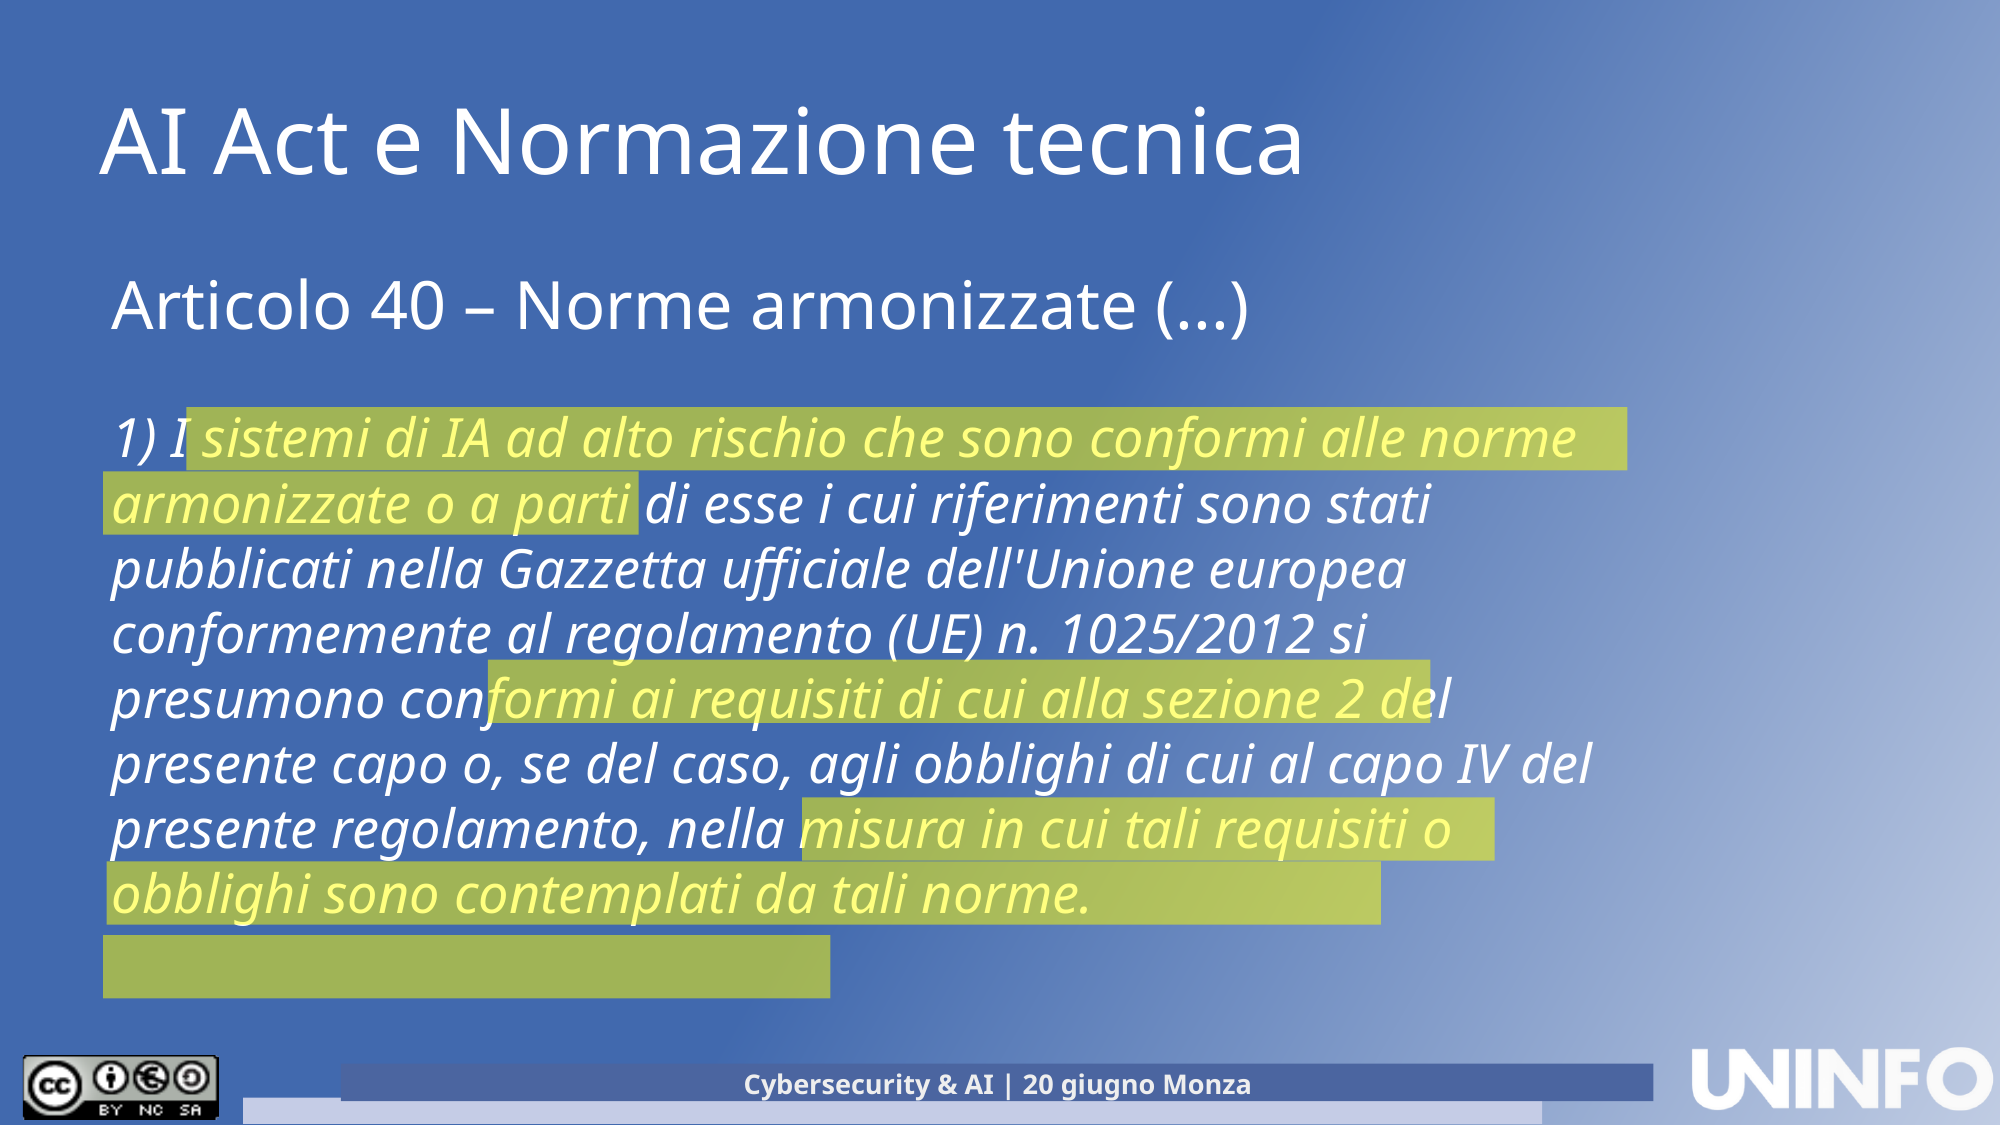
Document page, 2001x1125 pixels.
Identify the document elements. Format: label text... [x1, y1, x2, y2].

text_box [186, 407, 1628, 471]
picture [22, 1055, 219, 1120]
title AI Act e Normazione tecnica [99, 44, 1898, 231]
picture [1685, 1018, 1996, 1125]
text_box [802, 797, 1495, 861]
text_box [103, 471, 639, 535]
text_box [487, 659, 1431, 723]
text_box [103, 935, 831, 999]
list Articolo 40 – Norme armonizzate (...) 1) I sistemi di IA ad alto rischio che sono conformi alle norme armonizzate o a parti di esse i cui riferimenti sono stati pubblicati nella Gazzetta ufficiale dell'Unione europea conformemente al regolamento (UE) n. 1025/2012 si presumono conformi ai requisiti di cui alla sezione 2 del presente capo o, se del caso, agli obblighi di cui al capo IV del presente regolamento, nella misura in cui tali requisiti o obblighi sono contemplati da tali norme. [99, 263, 1652, 1031]
text_box [106, 861, 1381, 925]
